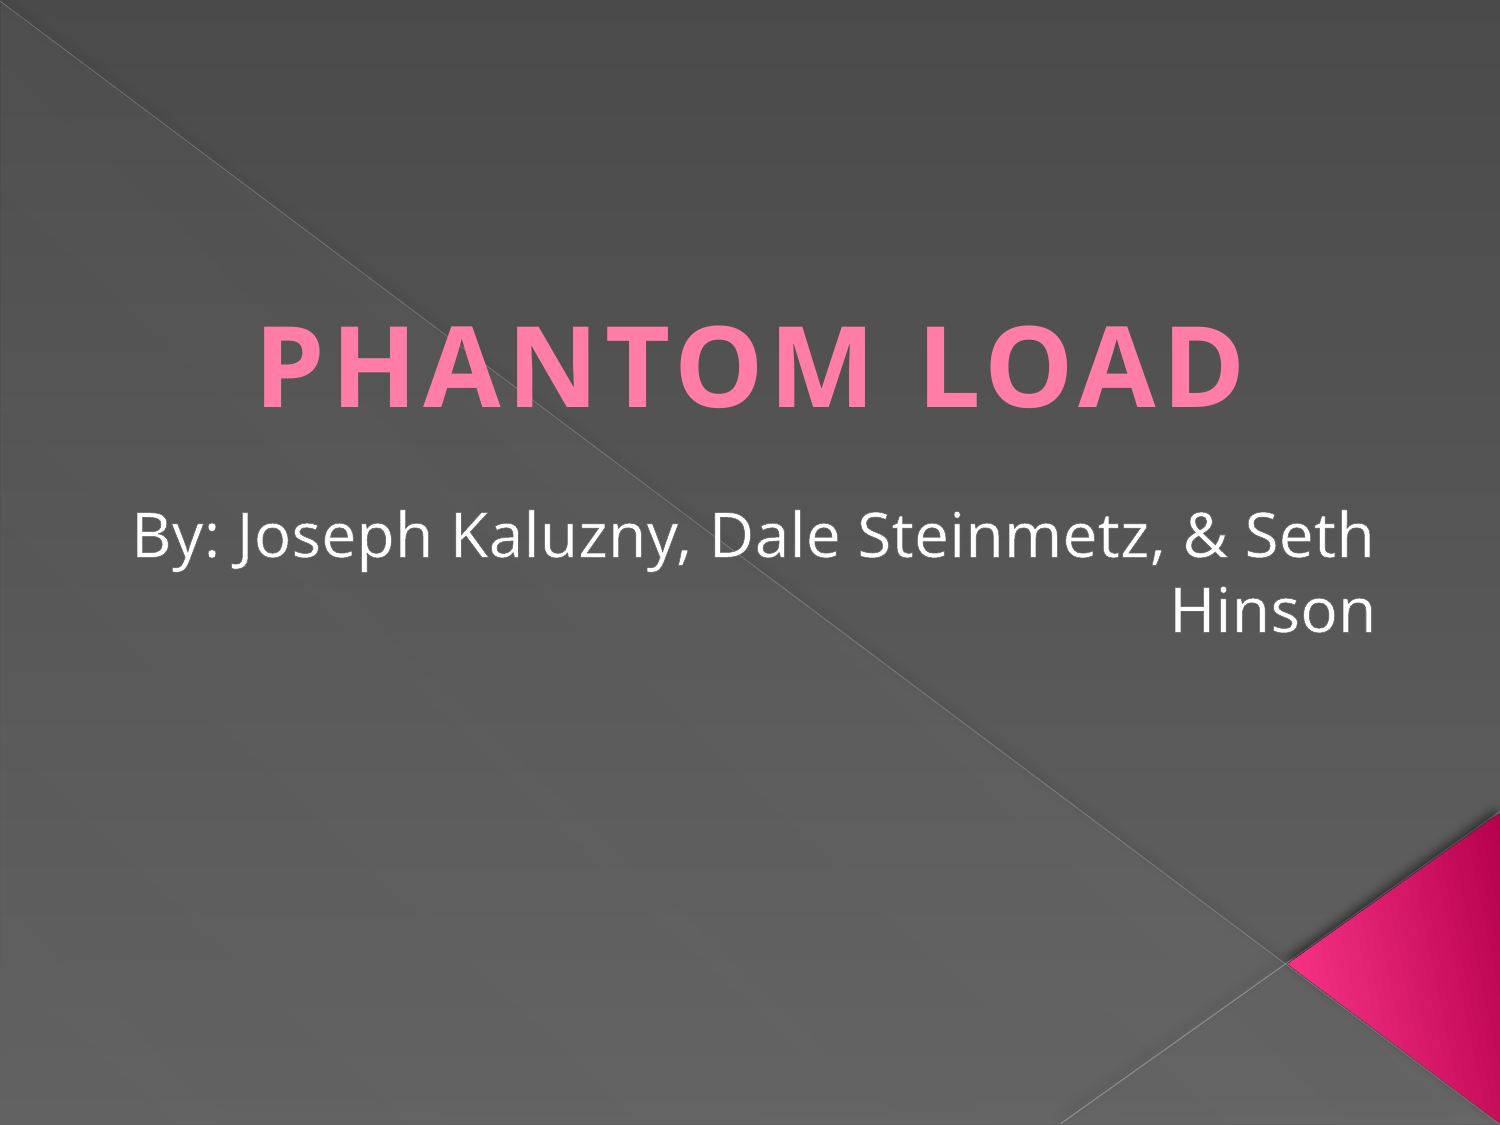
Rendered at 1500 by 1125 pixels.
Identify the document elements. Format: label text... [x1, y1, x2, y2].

text_box PHANTOM LOAD [239, 287, 1262, 438]
subtitle By: Joseph Kaluzny, Dale Steinmetz, & Seth Hinson [75, 487, 1398, 775]
